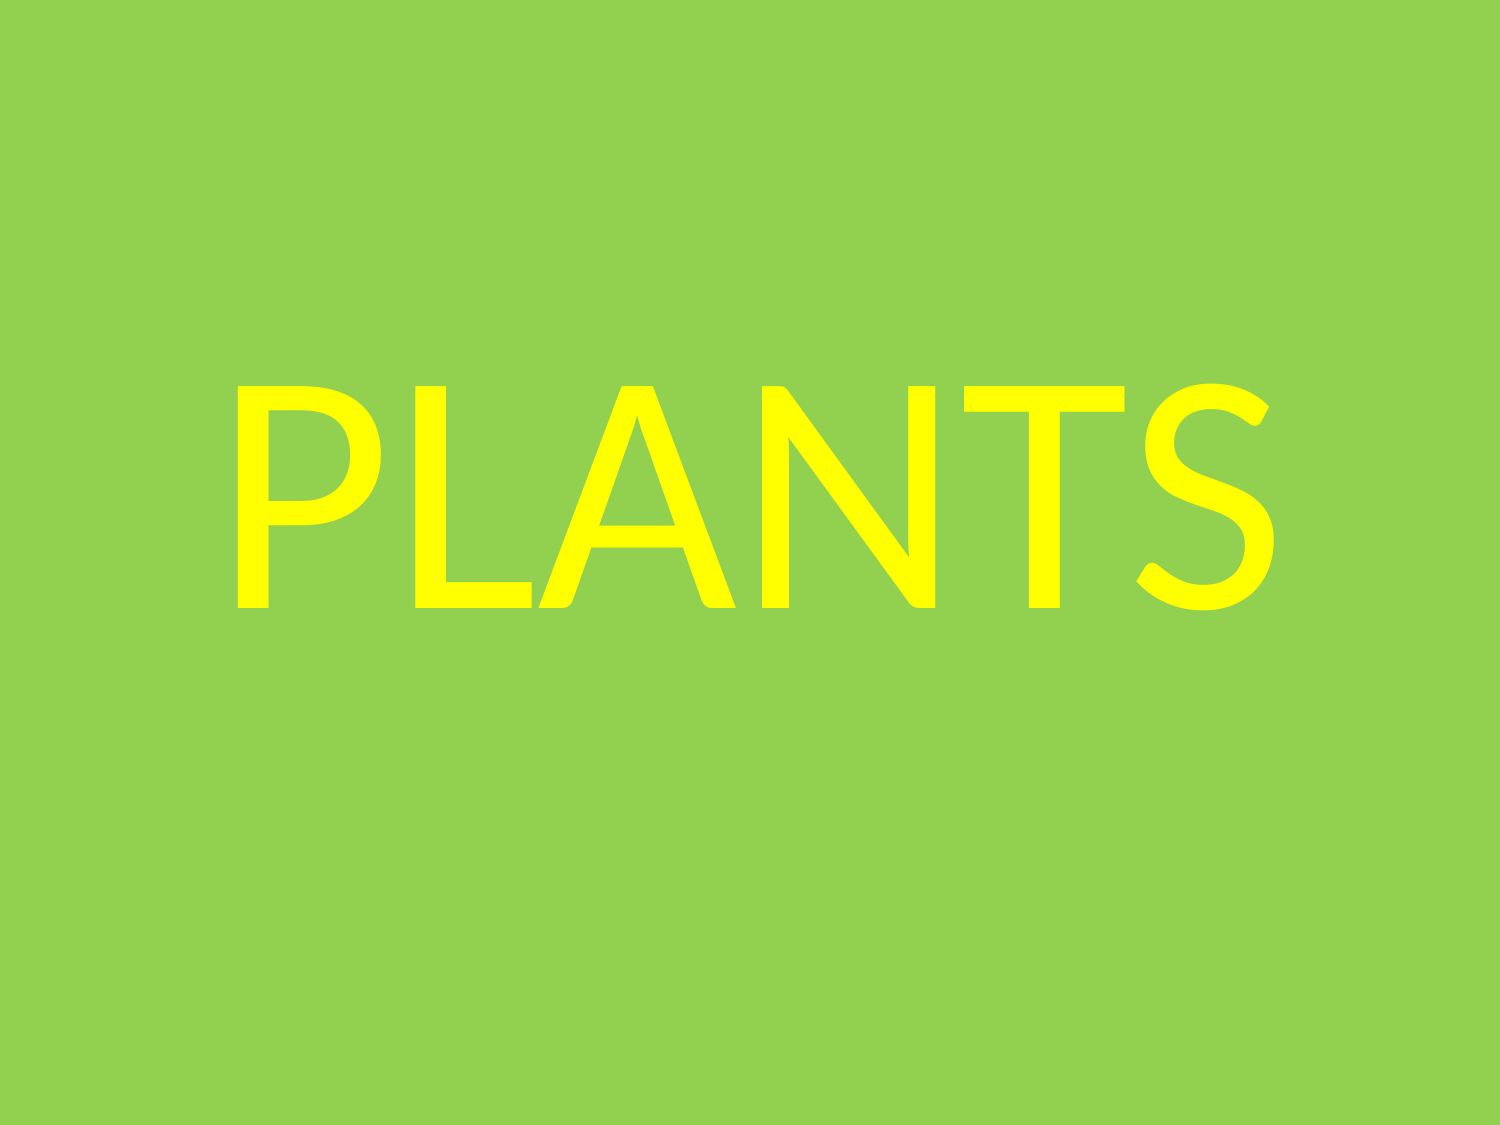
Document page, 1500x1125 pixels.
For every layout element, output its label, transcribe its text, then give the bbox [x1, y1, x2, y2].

title PLANTS [112, 349, 1388, 591]
